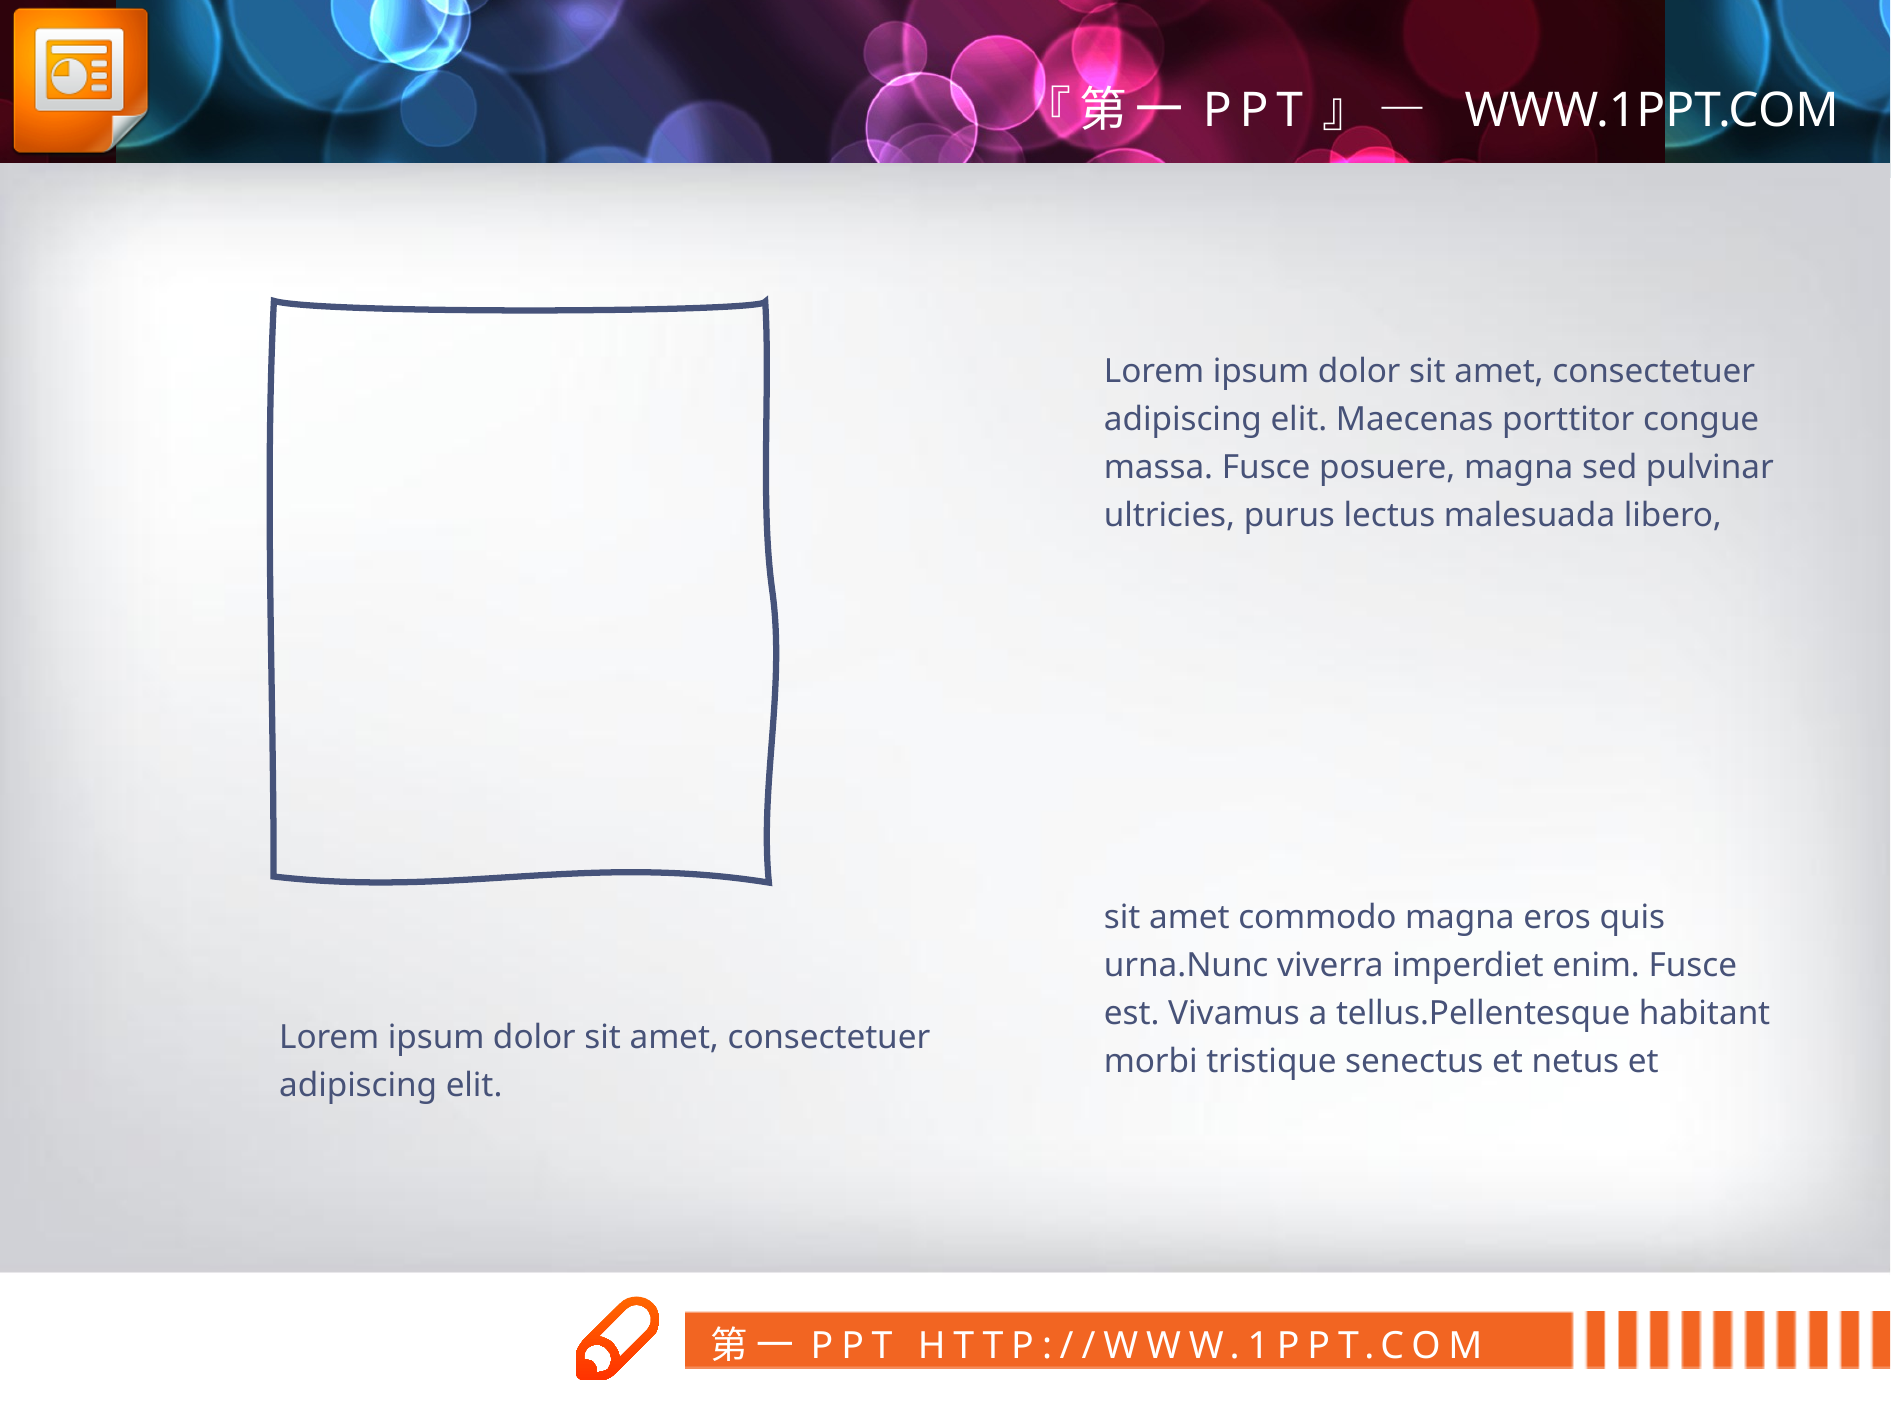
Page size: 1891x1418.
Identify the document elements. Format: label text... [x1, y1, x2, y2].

text_box Lorem ipsum dolor sit amet, consectetuer adipiscing elit. Maecenas porttitor congue massa. Fusce posuere, magna sed pulvinar ultricies, purus lectus malesuada libero, [1097, 334, 1786, 539]
picture [0, 0, 1891, 1275]
text_box sit amet commodo magna eros quis urna.Nunc viverra imperdiet enim. Fusce est. Vivamus a tellus.Pellentesque habitant morbi tristique senectus et netus et [1097, 880, 1786, 1085]
text_box [269, 300, 777, 883]
picture [685, 1311, 1891, 1369]
text_box Lorem ipsum dolor sit amet, consectetuer adipiscing elit. [272, 1001, 997, 1110]
